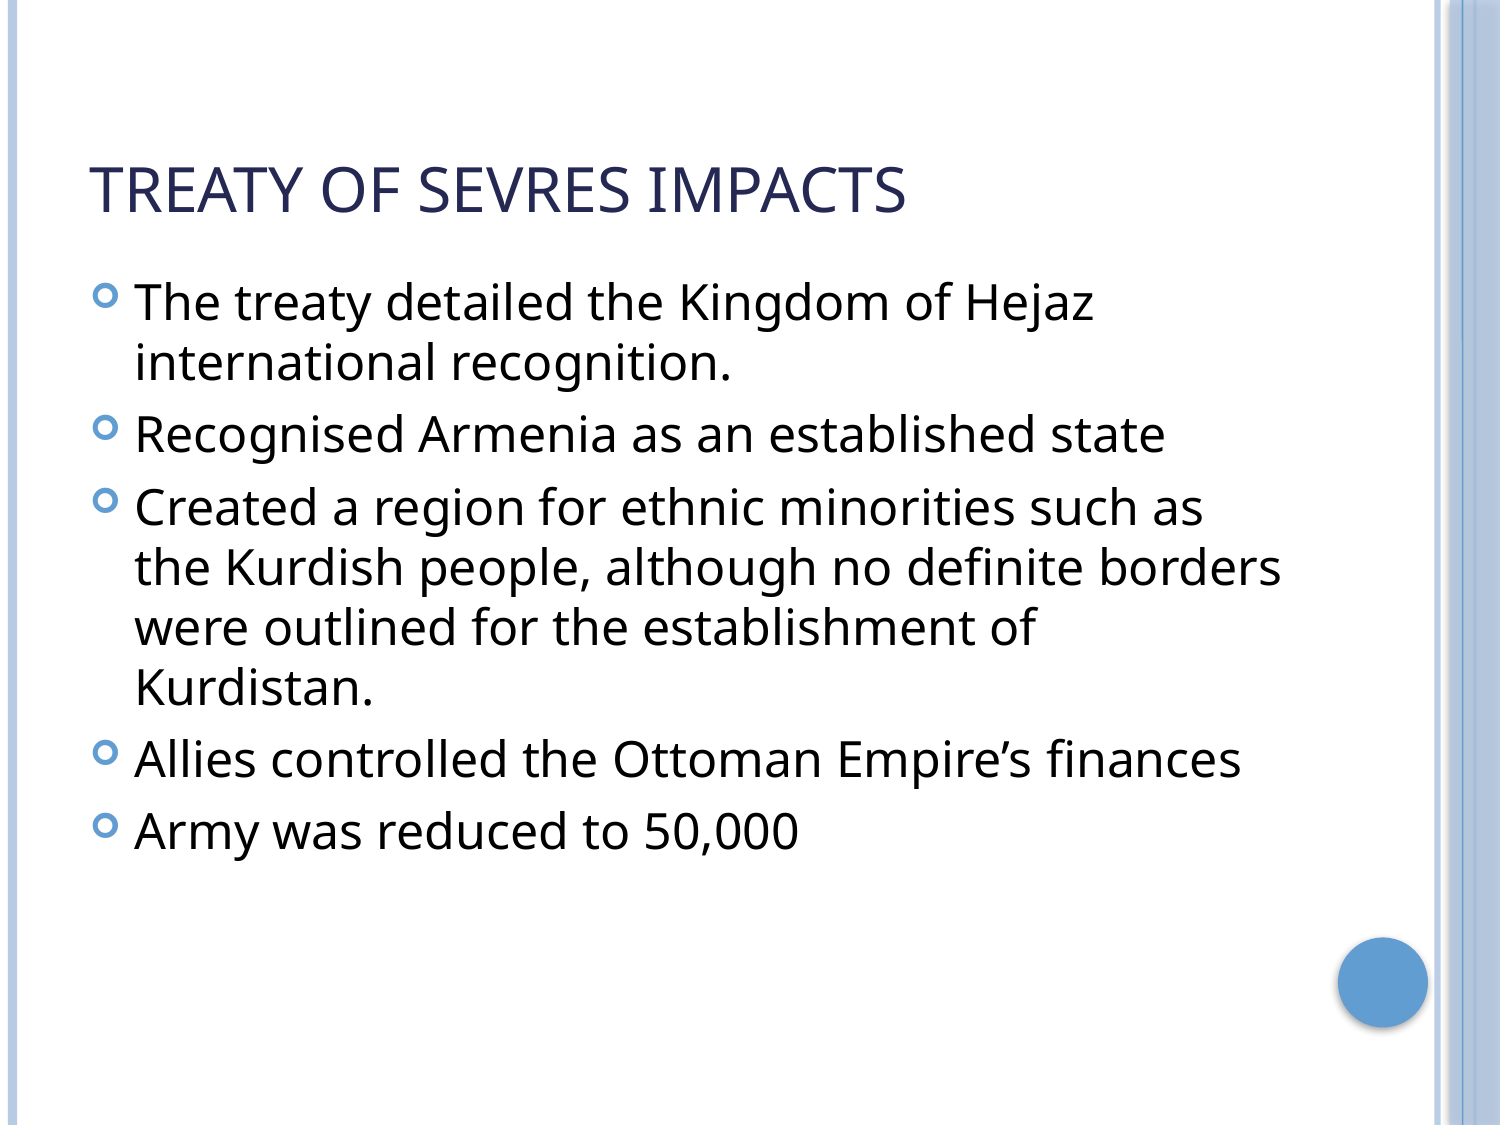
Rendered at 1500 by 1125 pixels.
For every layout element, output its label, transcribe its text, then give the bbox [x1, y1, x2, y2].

title Treaty of Sevres Impacts [75, 45, 1300, 233]
list The treaty detailed the Kingdom of Hejaz international recognition. Recognised Armenia as an established state Created a region for ethnic minorities such as the Kurdish people, although no definite borders were outlined for the establishment of Kurdistan. Allies controlled the Ottoman Empire’s finances Army was reduced to 50,000 [75, 262, 1300, 1062]
